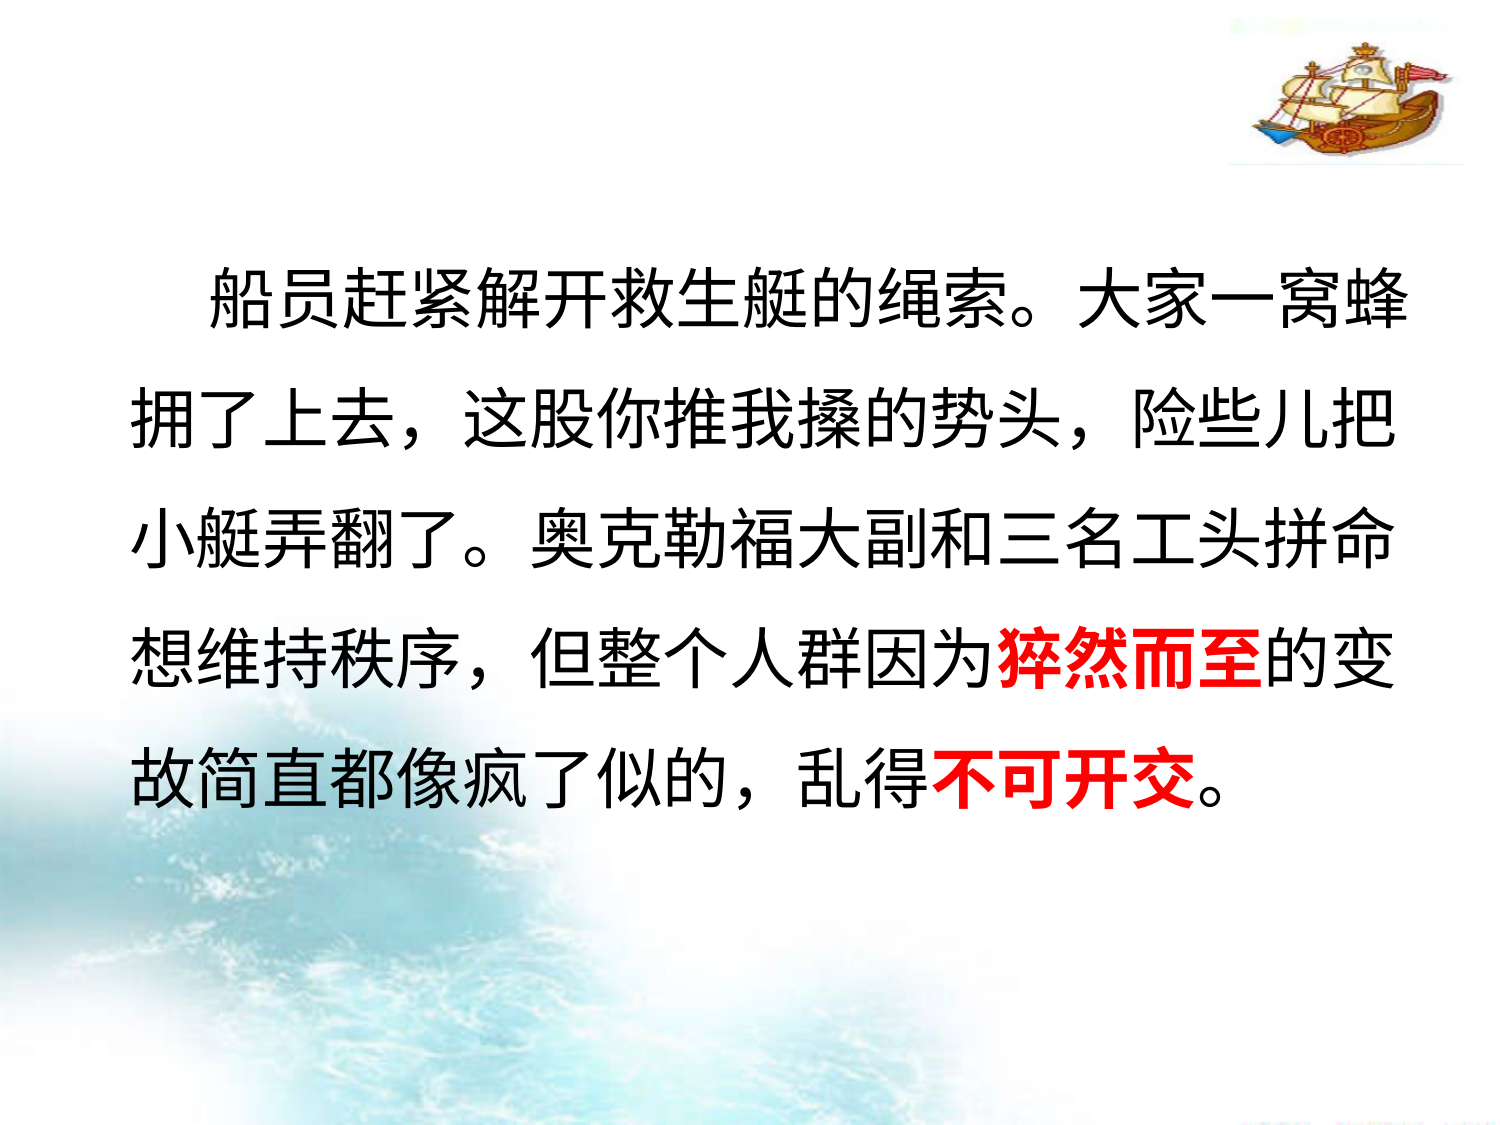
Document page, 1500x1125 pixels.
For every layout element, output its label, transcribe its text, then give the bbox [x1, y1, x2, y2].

list 船员赶紧解开救生艇的绳索。大家一窝蜂拥了上去，这股你推我搡的势头，险些儿把小艇弄翻了。奥克勒福大副和三名工头拼命想维持秩序，但整个人群因为猝然而至的变故简直都像疯了似的，乱得不可开交。 [57, 209, 1448, 988]
picture [0, 0, 1500, 1125]
